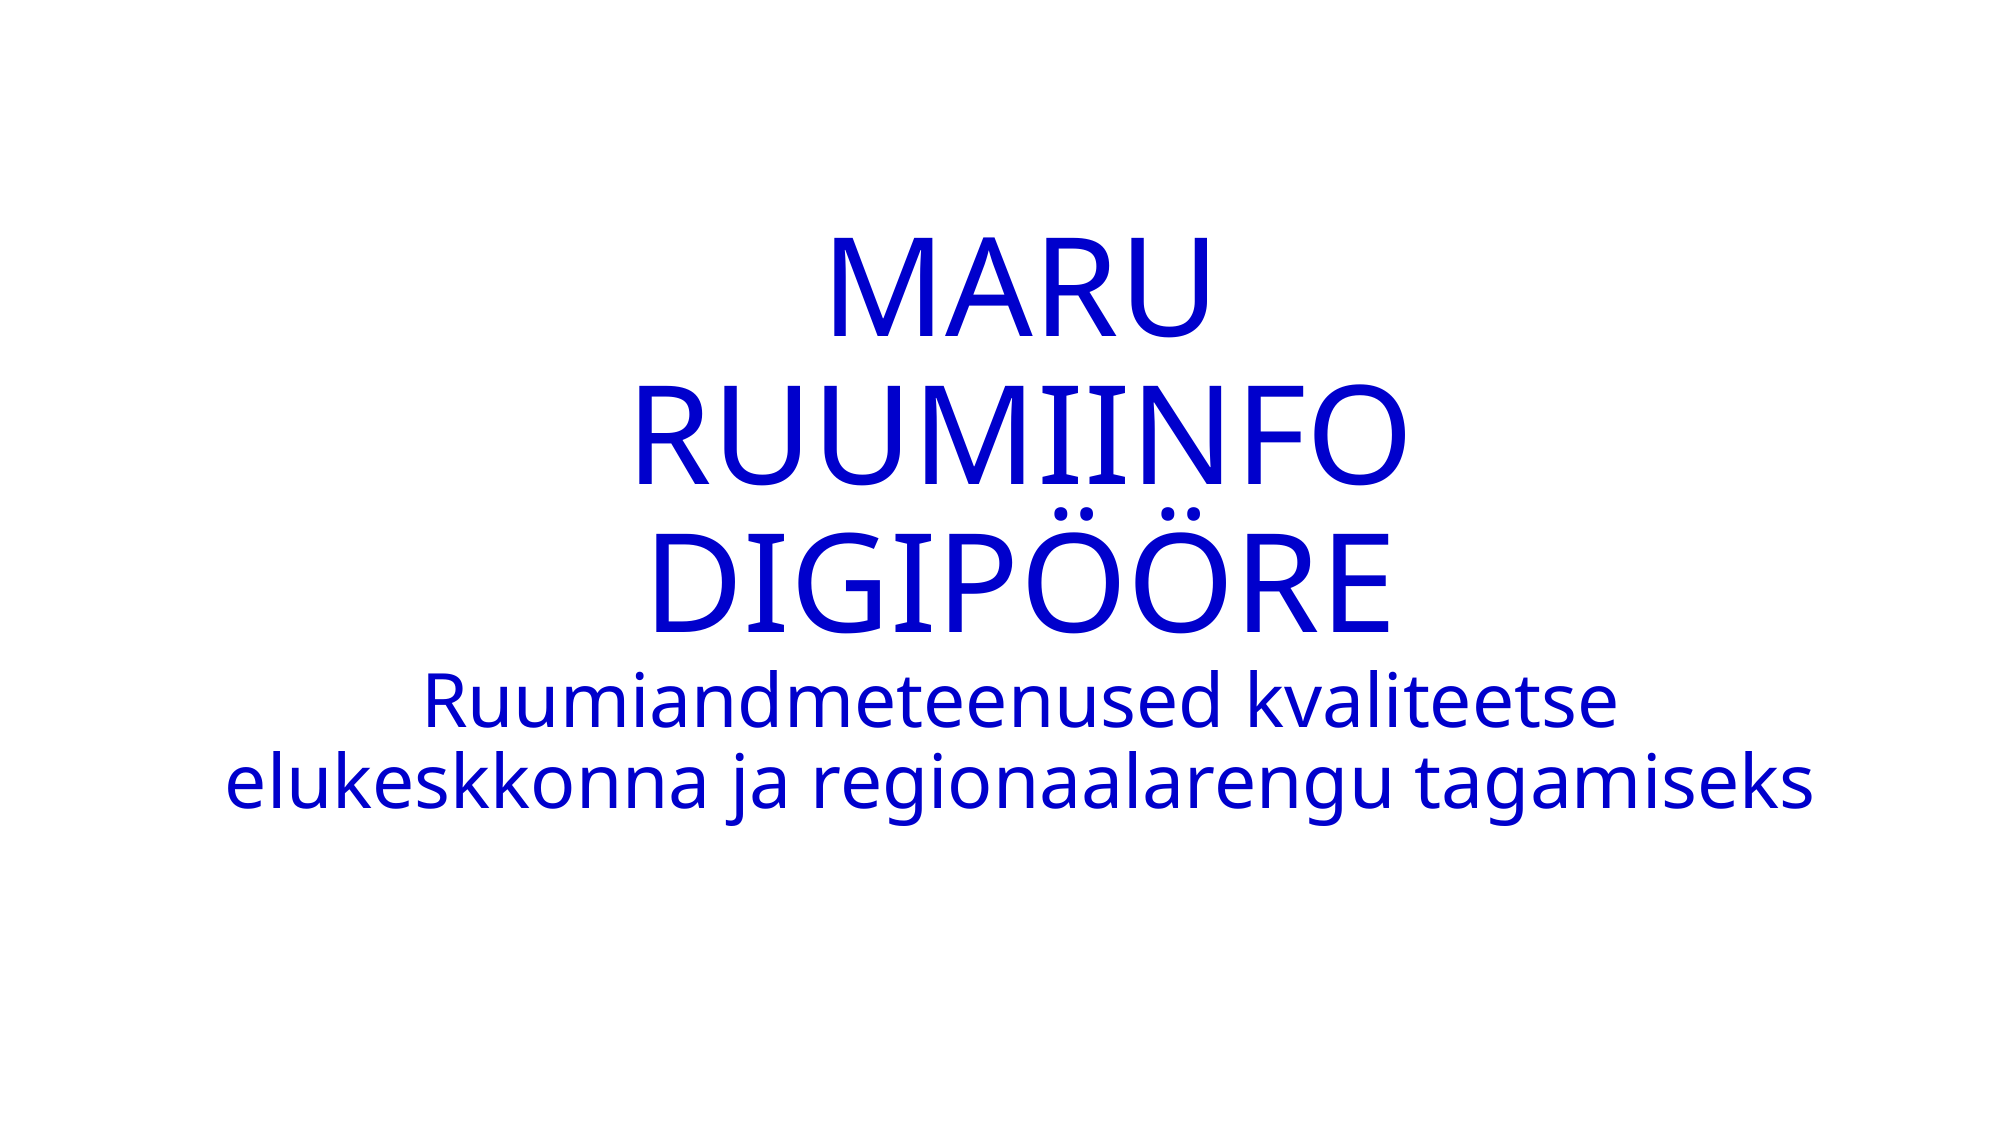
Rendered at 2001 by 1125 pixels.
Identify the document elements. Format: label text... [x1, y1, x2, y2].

title MARU RUUMIINFO DIGIPÖÖRE Ruumiandmeteenused kvaliteetse elukeskkonna ja regionaalarengu tagamiseks [154, 84, 1887, 832]
